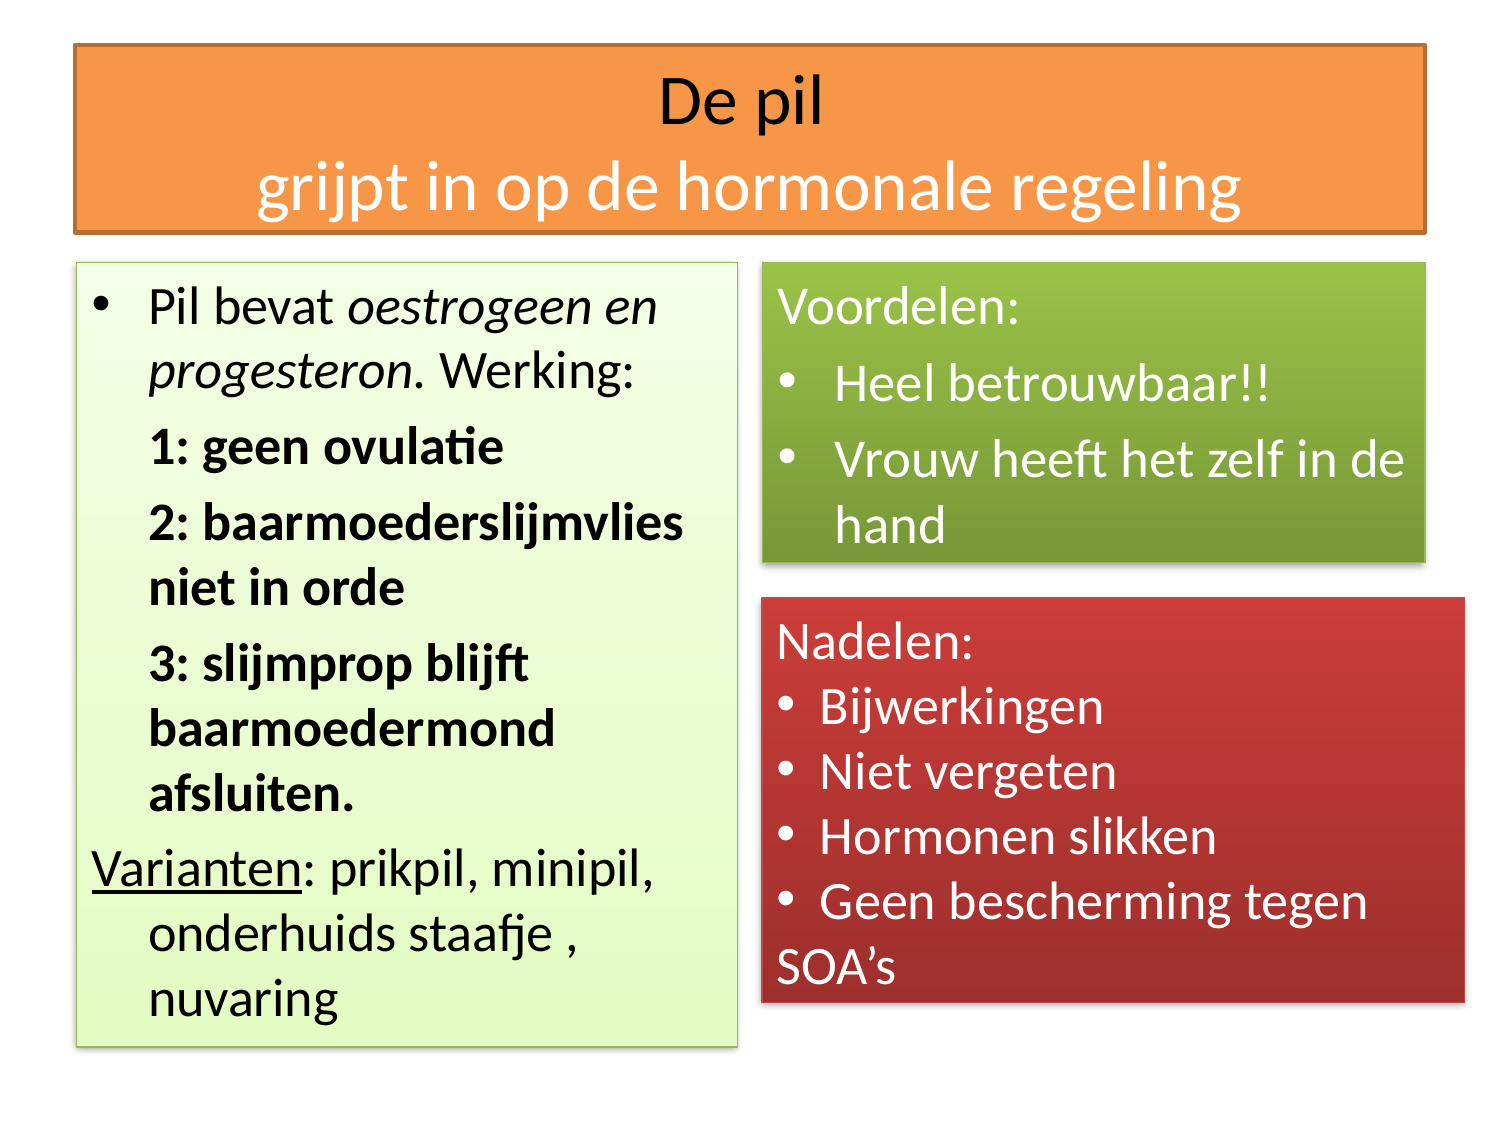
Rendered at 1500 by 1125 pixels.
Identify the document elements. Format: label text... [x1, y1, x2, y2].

text_box Nadelen: Bijwerkingen Niet vergeten Hormonen slikken Geen bescherming tegen SOA’s [761, 597, 1465, 1003]
title De pil grijpt in op de hormonale regeling [73, 43, 1427, 235]
list Voordelen: Heel betrouwbaar!! Vrouw heeft het zelf in de hand [762, 262, 1426, 563]
list Pil bevat oestrogeen en progesteron. Werking: 1: geen ovulatie 2: baarmoederslijmvlies niet in orde 3: slijmprop blijft baarmoedermond afsluiten. Varianten: prikpil, minipil, onderhuids staafje , nuvaring [76, 262, 738, 1048]
